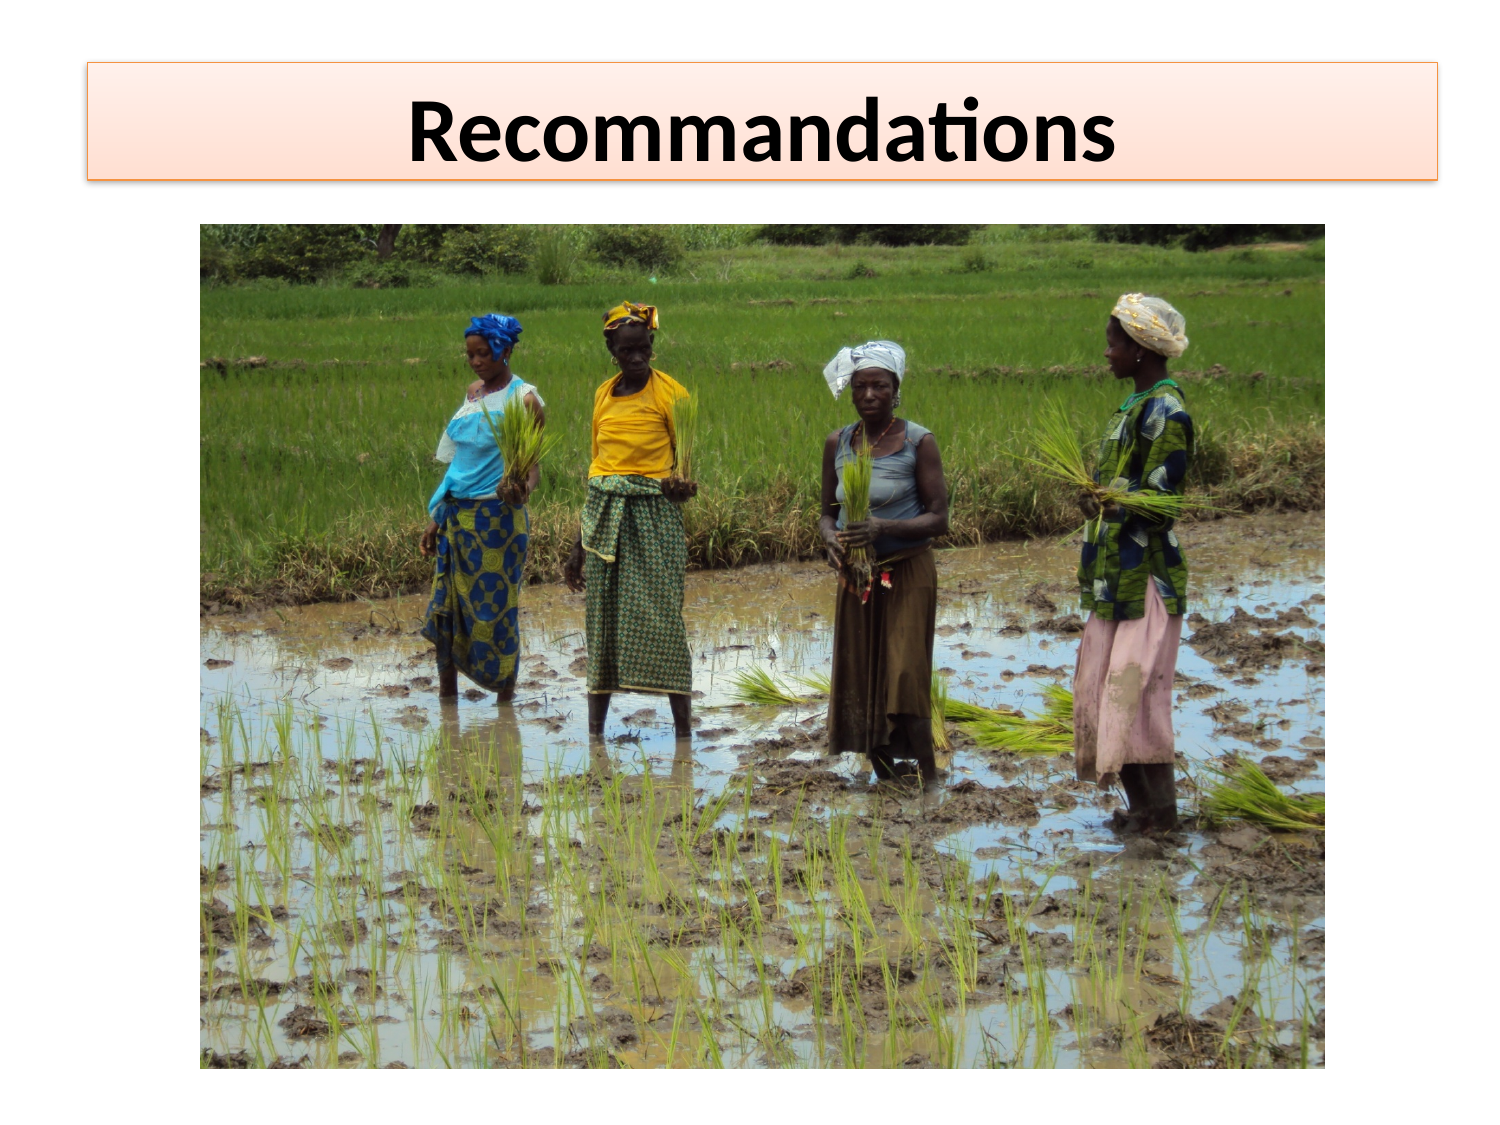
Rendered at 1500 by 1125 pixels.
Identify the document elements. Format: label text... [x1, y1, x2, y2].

text_box Recommandations [87, 62, 1438, 181]
picture [199, 224, 1326, 1069]
